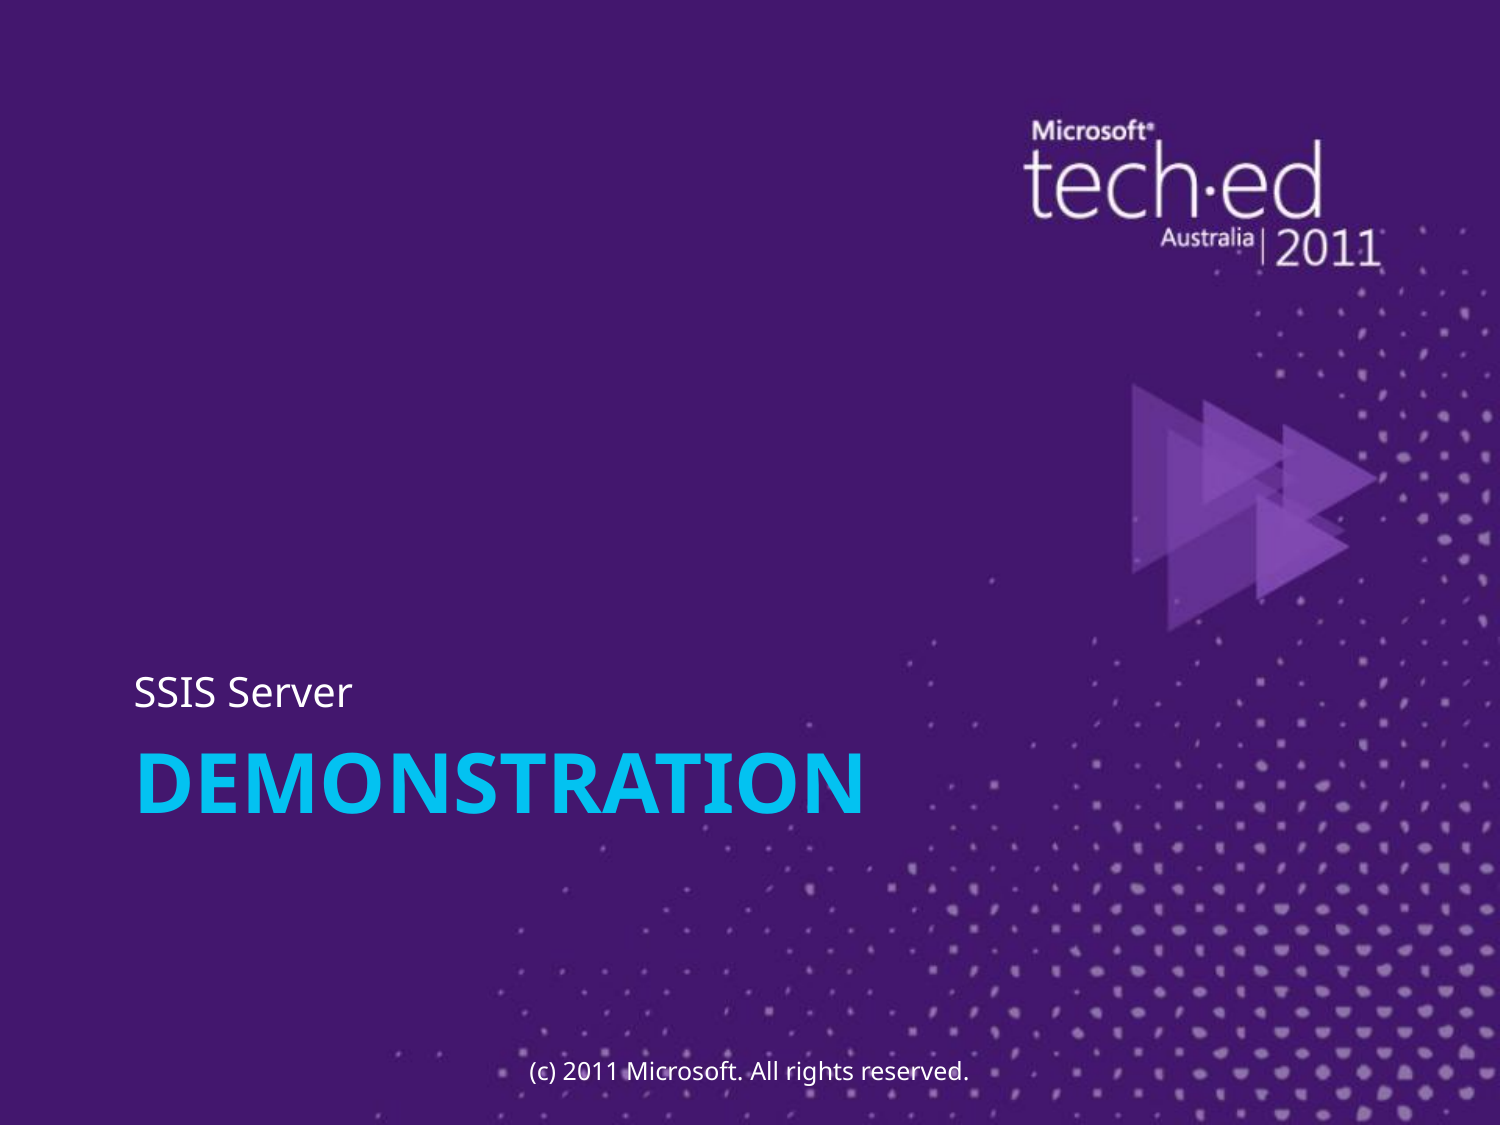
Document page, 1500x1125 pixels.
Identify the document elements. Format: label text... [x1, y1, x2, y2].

footer (c) 2011 Microsoft. All rights reserved. [512, 1042, 988, 1103]
title Demonstration [118, 723, 1394, 947]
list SSIS Server [118, 476, 1394, 723]
picture [0, 0, 1500, 1125]
